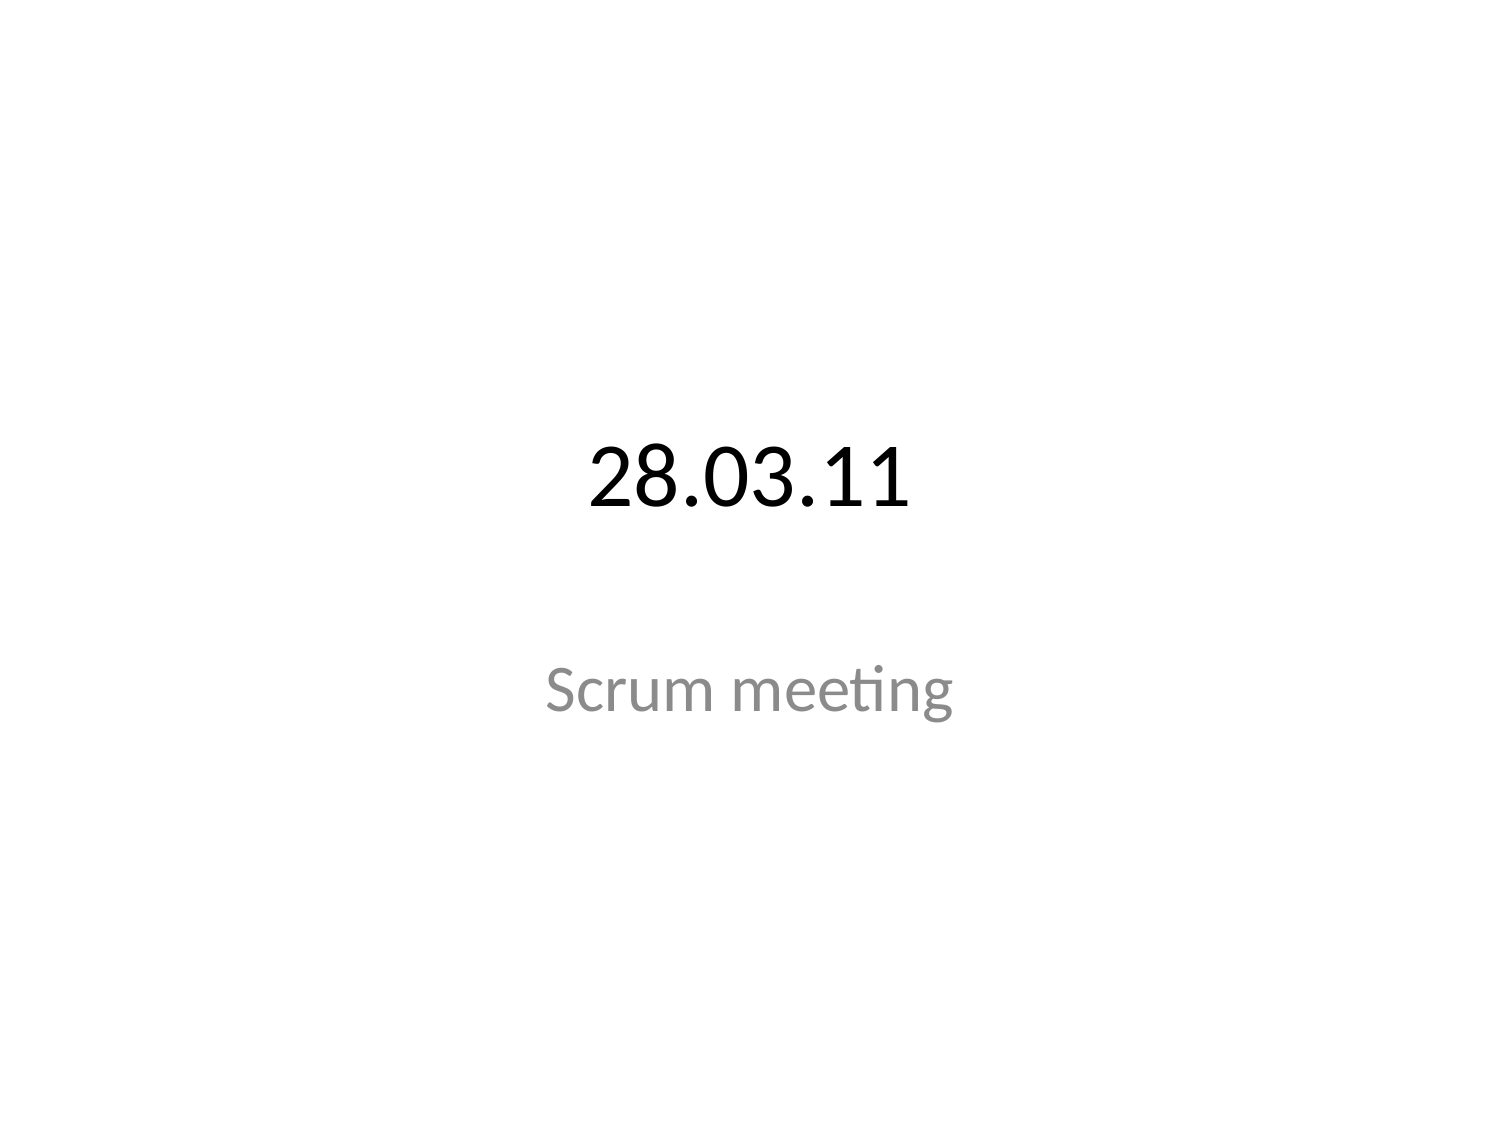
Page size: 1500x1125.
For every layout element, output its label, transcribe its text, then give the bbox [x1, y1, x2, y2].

title 28.03.11 [112, 349, 1388, 591]
subtitle Scrum meeting [225, 637, 1275, 925]
